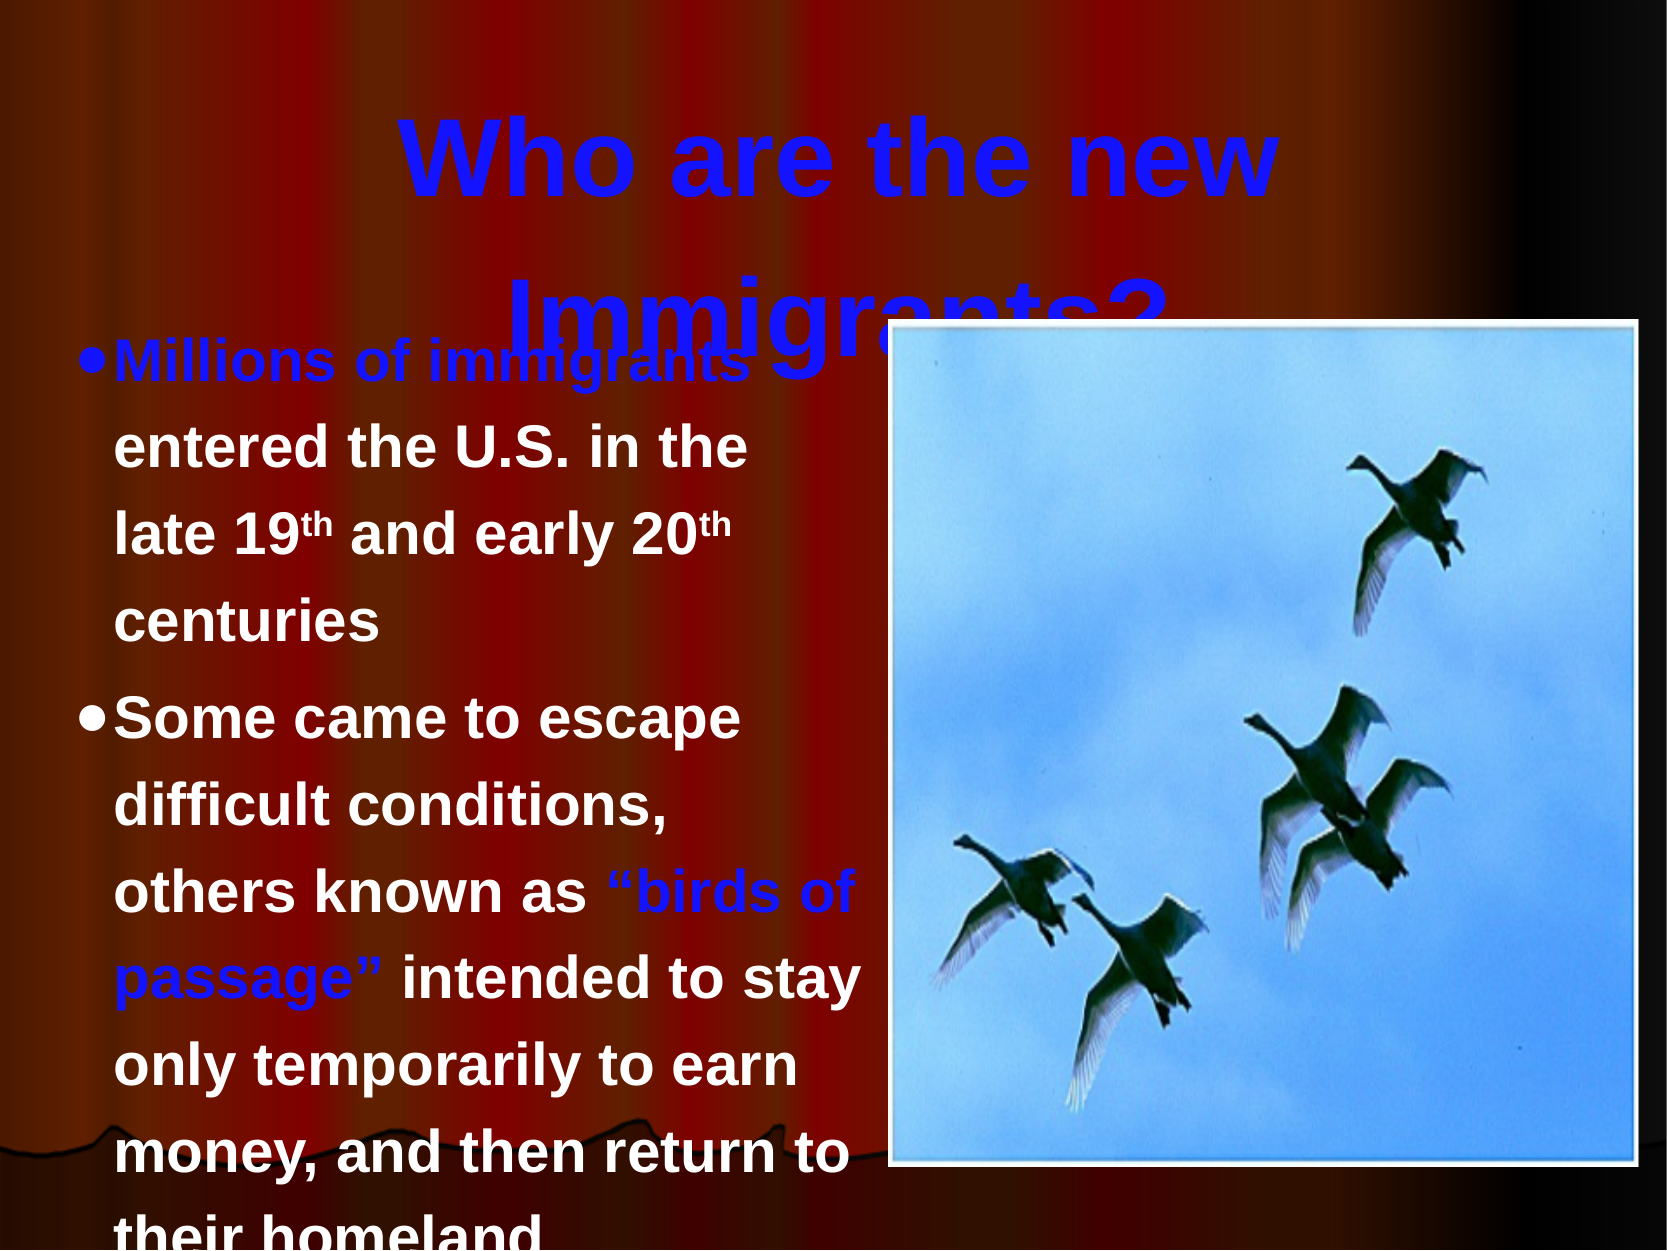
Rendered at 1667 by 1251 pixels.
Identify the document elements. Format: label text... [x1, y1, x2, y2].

title Who are the new Immigrants? [100, 59, 1579, 379]
picture [0, 0, 1667, 1250]
list Millions of immigrants entered the U.S. in the late 19th and early 20th centuries Some came to escape difficult conditions, others known as “birds of passage” intended to stay only temporarily to earn money, and then return to their homeland [44, 300, 871, 1250]
